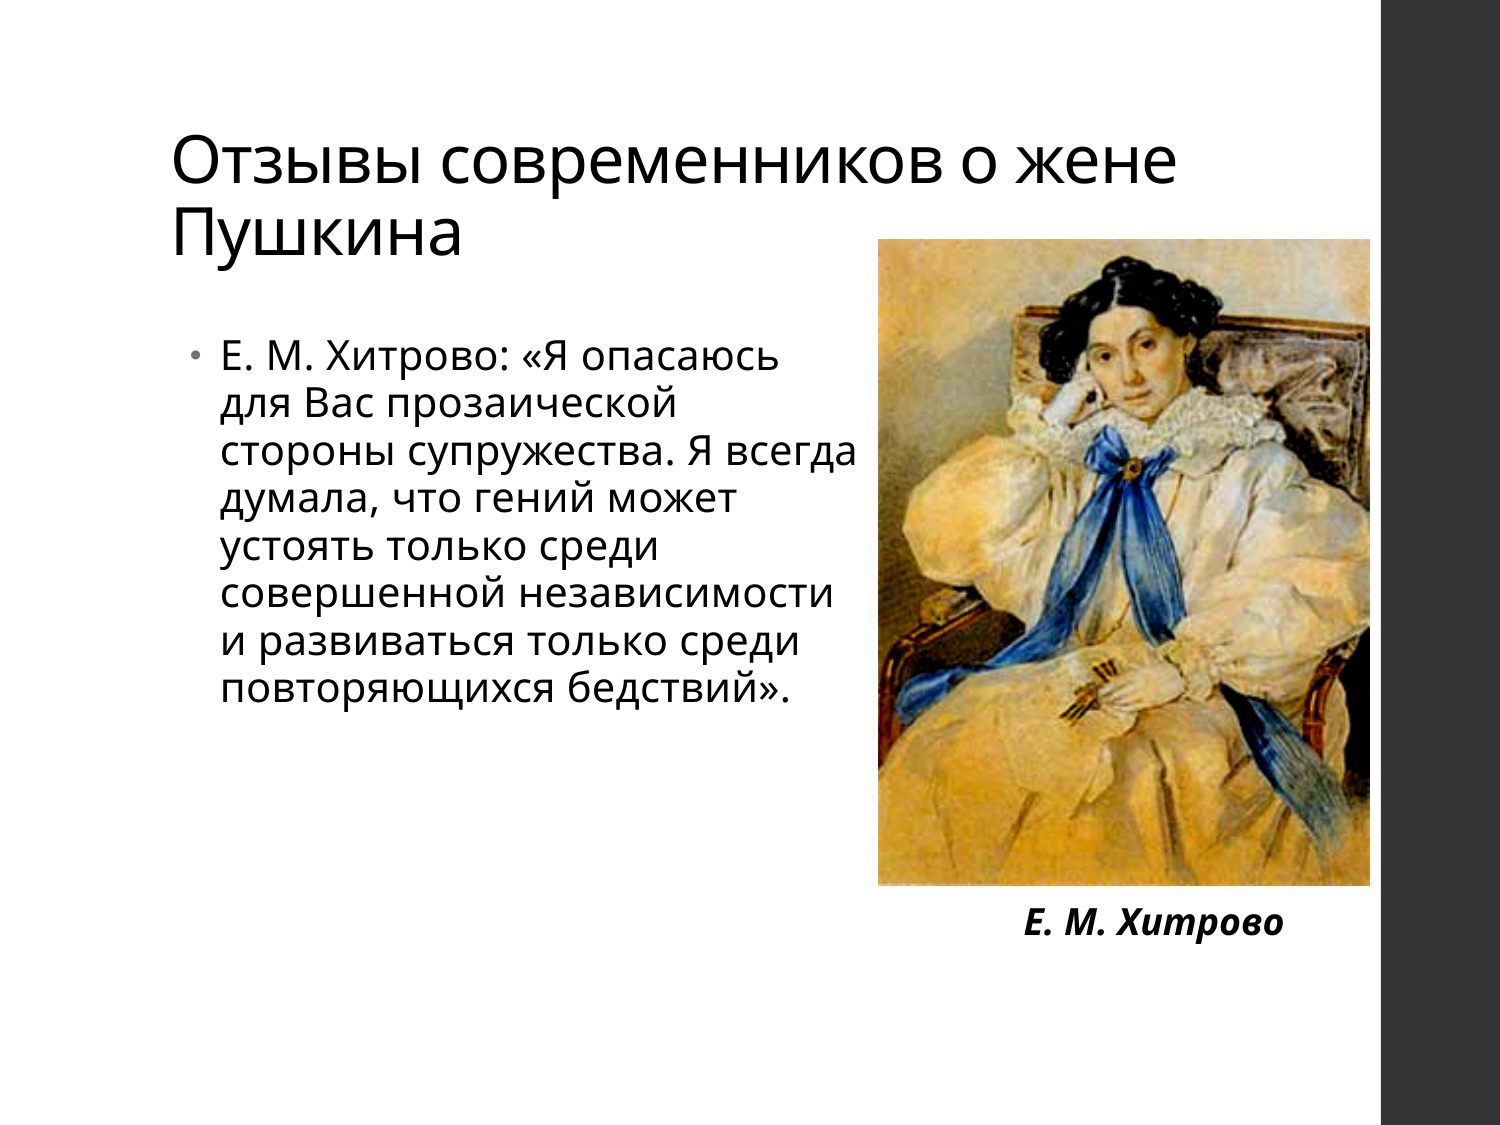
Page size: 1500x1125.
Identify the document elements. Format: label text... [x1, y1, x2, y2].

list Е. М. Хитрово: «Я опасаюсь для Вас прозаической стороны супружества. Я всегда думала, что гений может устоять только среди совершенной независимости и развиваться только среди повторяющихся бедствий». [174, 324, 879, 1000]
title Отзывы современников о жене Пушкина [155, 60, 1348, 278]
text_box Е. М. Хитрово [984, 894, 1325, 951]
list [878, 238, 1370, 886]
